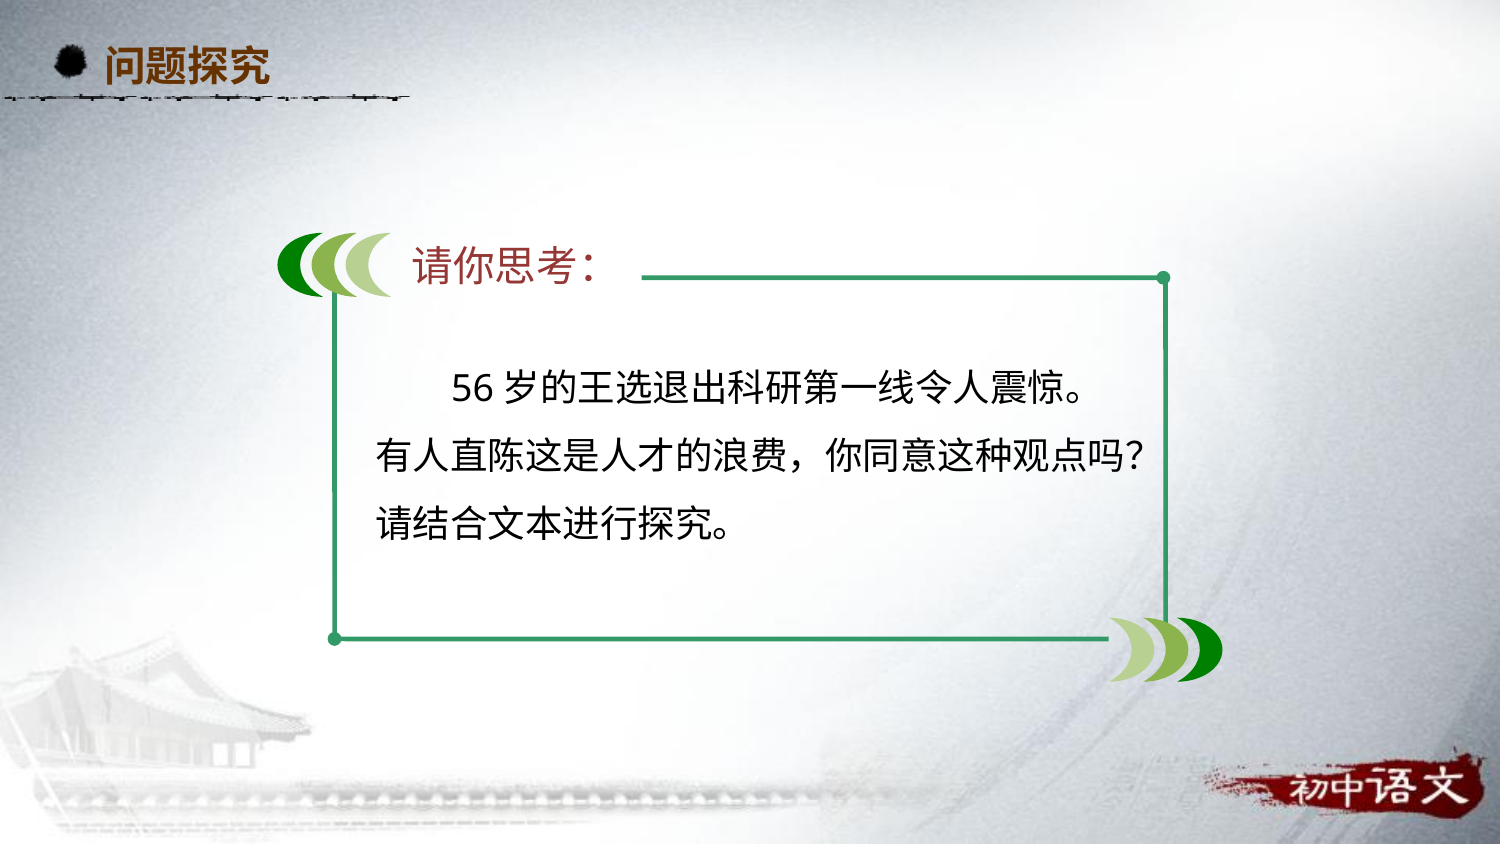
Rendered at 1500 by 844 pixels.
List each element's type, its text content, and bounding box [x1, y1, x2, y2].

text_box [277, 232, 1223, 682]
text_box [0, 90, 414, 104]
text_box 问题探究 [89, 32, 287, 89]
picture [0, 0, 1500, 844]
